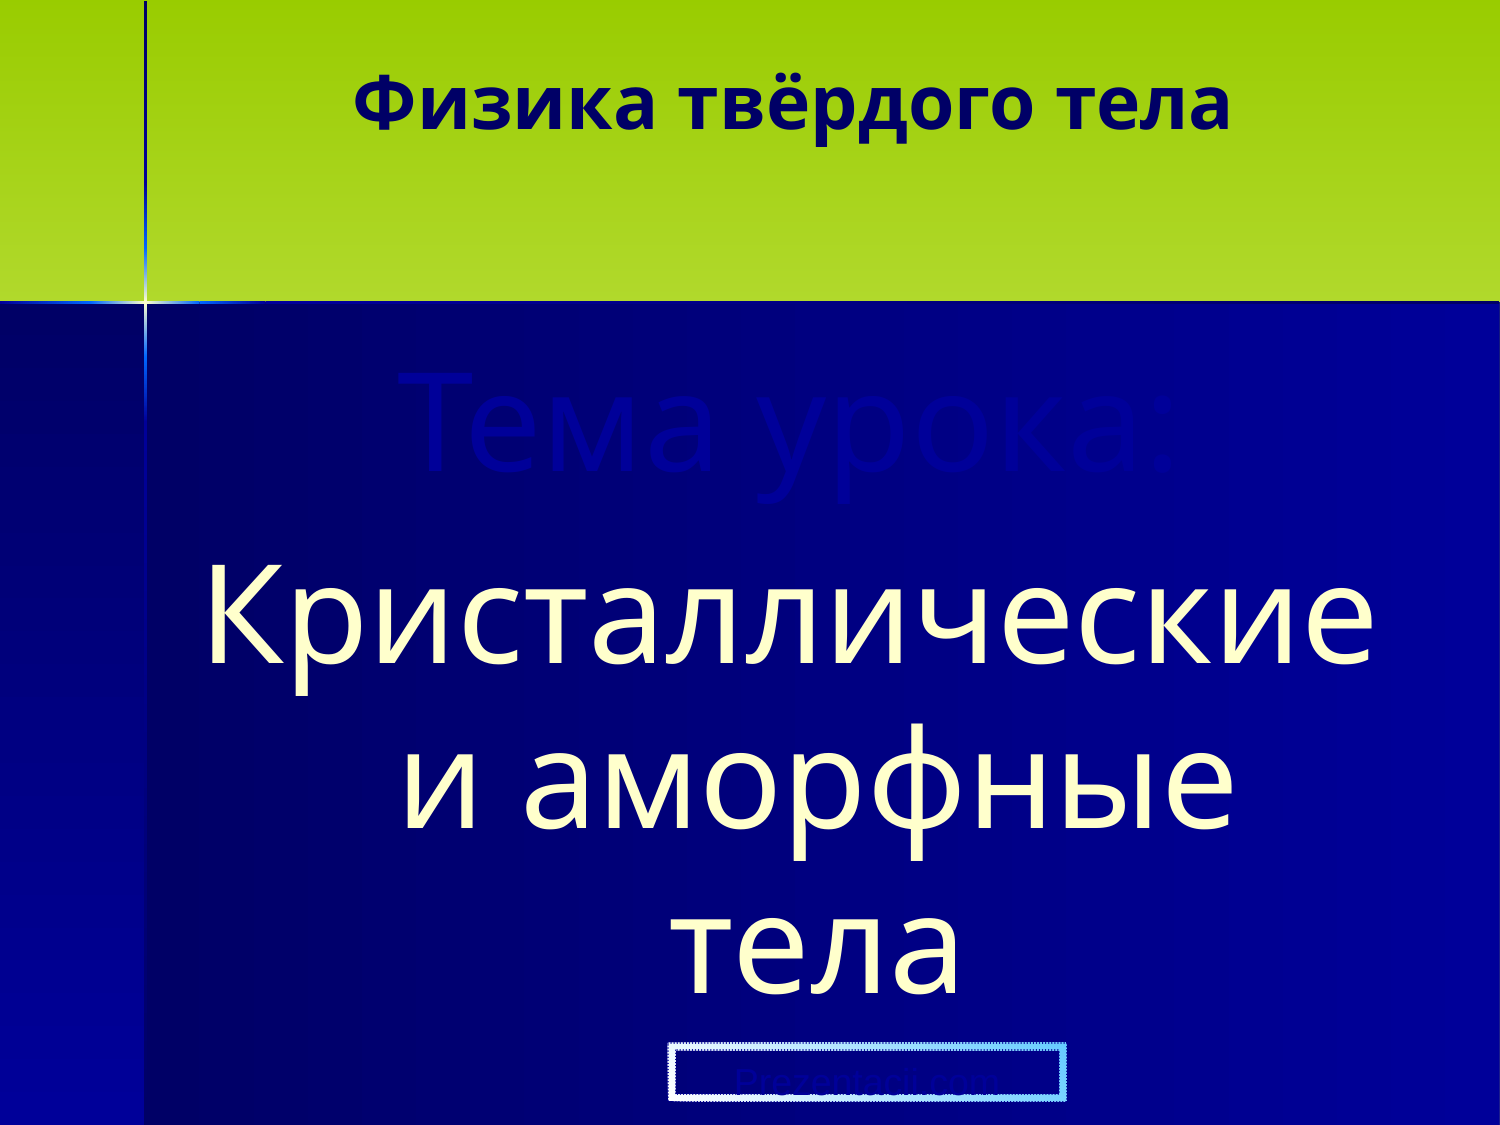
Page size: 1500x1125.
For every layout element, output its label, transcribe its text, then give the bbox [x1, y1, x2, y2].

title Физика твёрдого тела [174, 49, 1413, 150]
list Тема урока: Кристаллические и аморфные тела [170, 326, 1409, 1002]
text_box Prezentacii.com [667, 1042, 1067, 1102]
